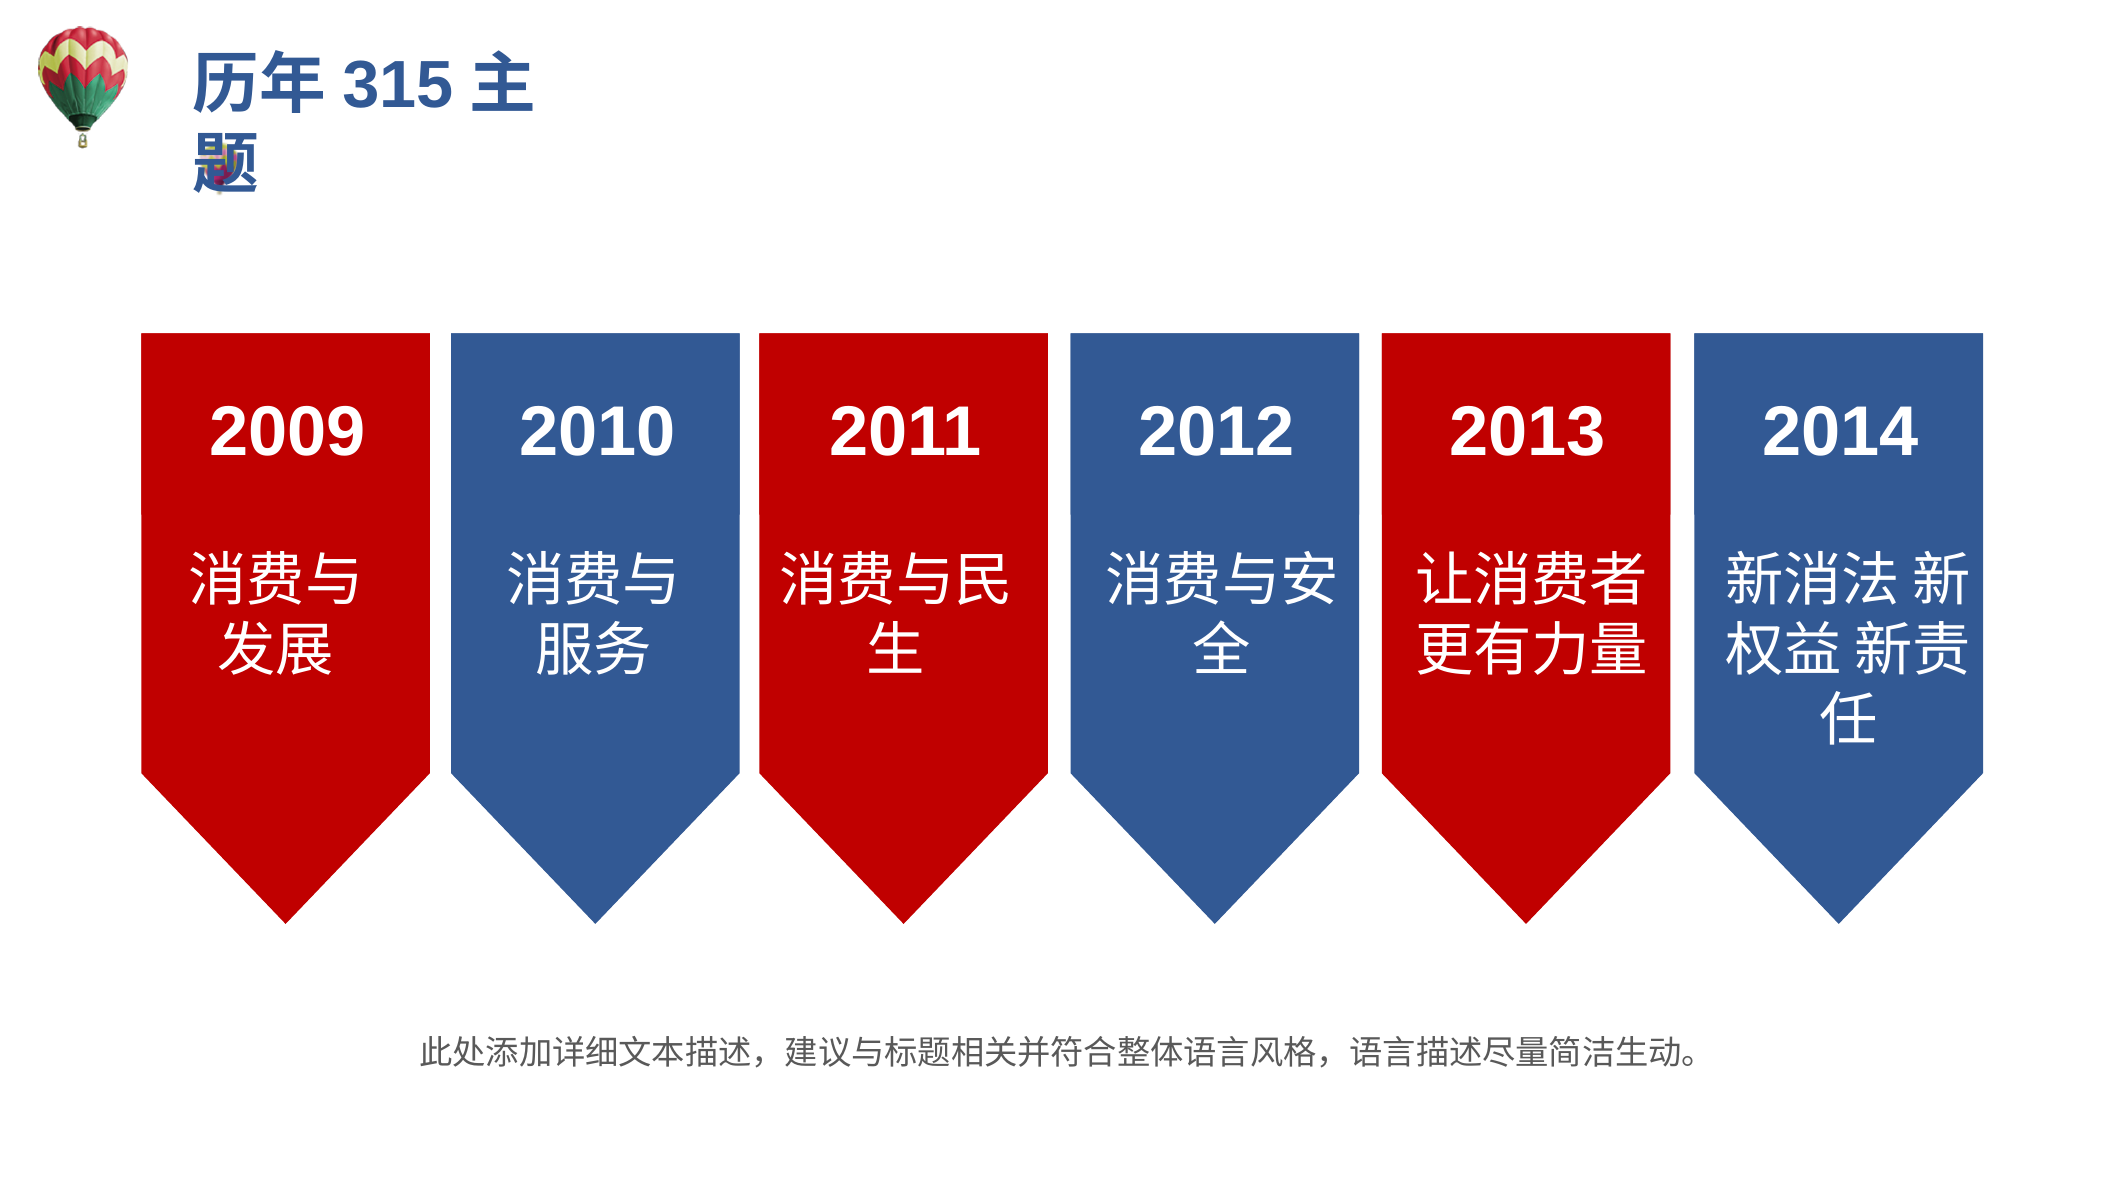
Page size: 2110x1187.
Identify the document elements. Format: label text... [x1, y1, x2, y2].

text_box [140, 332, 431, 925]
text_box [1694, 333, 1983, 515]
text_box 消费与服务 [470, 538, 718, 688]
text_box [758, 332, 1049, 925]
text_box [451, 333, 740, 515]
text_box 消费与民生 [768, 538, 1024, 688]
text_box 新消法 新权益 新责任 [1715, 538, 1982, 688]
text_box [1381, 333, 1671, 515]
text_box 2013 [1413, 381, 1643, 478]
text_box [1070, 333, 1360, 515]
text_box 2014 [1726, 381, 1955, 478]
text_box [1070, 515, 1360, 925]
text_box [450, 332, 741, 925]
text_box 消费与发展 [154, 538, 398, 688]
text_box 让消费者更有力量 [1399, 538, 1663, 688]
text_box [1693, 332, 1984, 925]
text_box 消费与安全 [1084, 538, 1360, 688]
text_box 2009 [172, 381, 402, 478]
text_box [759, 333, 1048, 515]
text_box [1381, 515, 1671, 925]
picture [38, 26, 241, 197]
text_box 2010 [482, 381, 712, 478]
text_box [141, 333, 430, 515]
text_box 2012 [1102, 381, 1332, 478]
text_box 历年315主题 [176, 33, 601, 209]
text_box 2011 [790, 381, 1020, 478]
text_box 此处添加详细文本描述，建议与标题相关并符合整体语言风格，语言描述尽量简洁生动。 [404, 1004, 1765, 1079]
